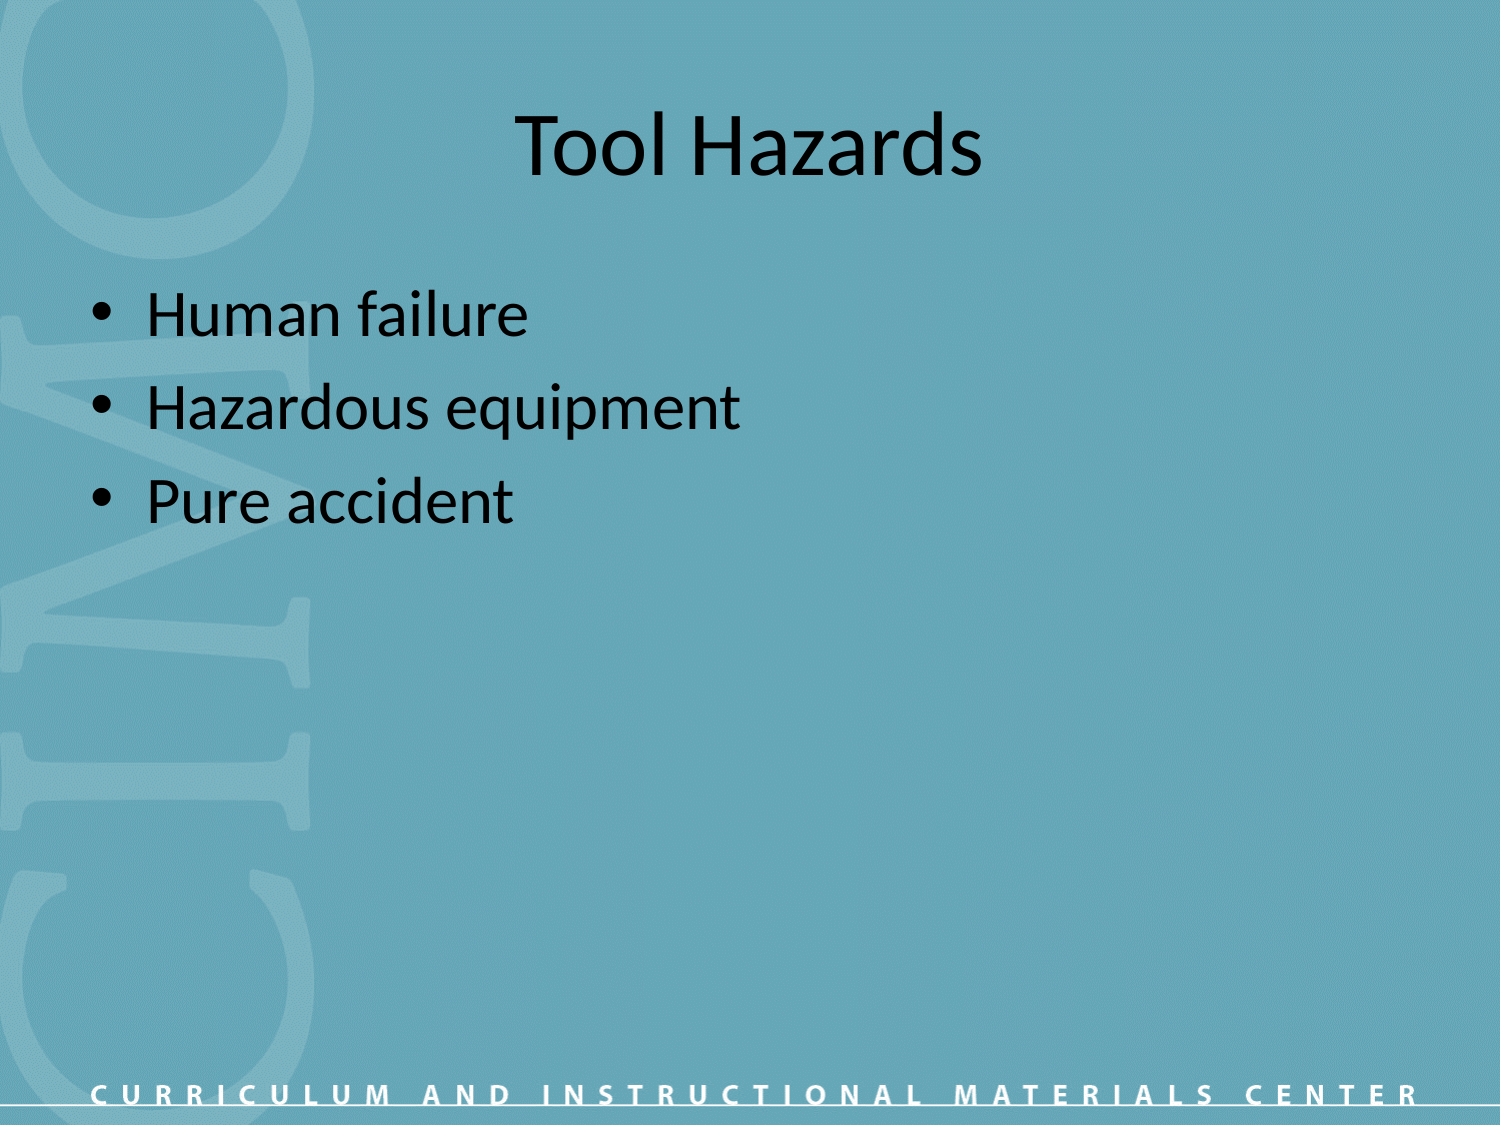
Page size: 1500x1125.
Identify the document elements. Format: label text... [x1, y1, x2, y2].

title Tool Hazards [75, 45, 1425, 233]
list Human failure Hazardous equipment Pure accident [75, 262, 1425, 1005]
